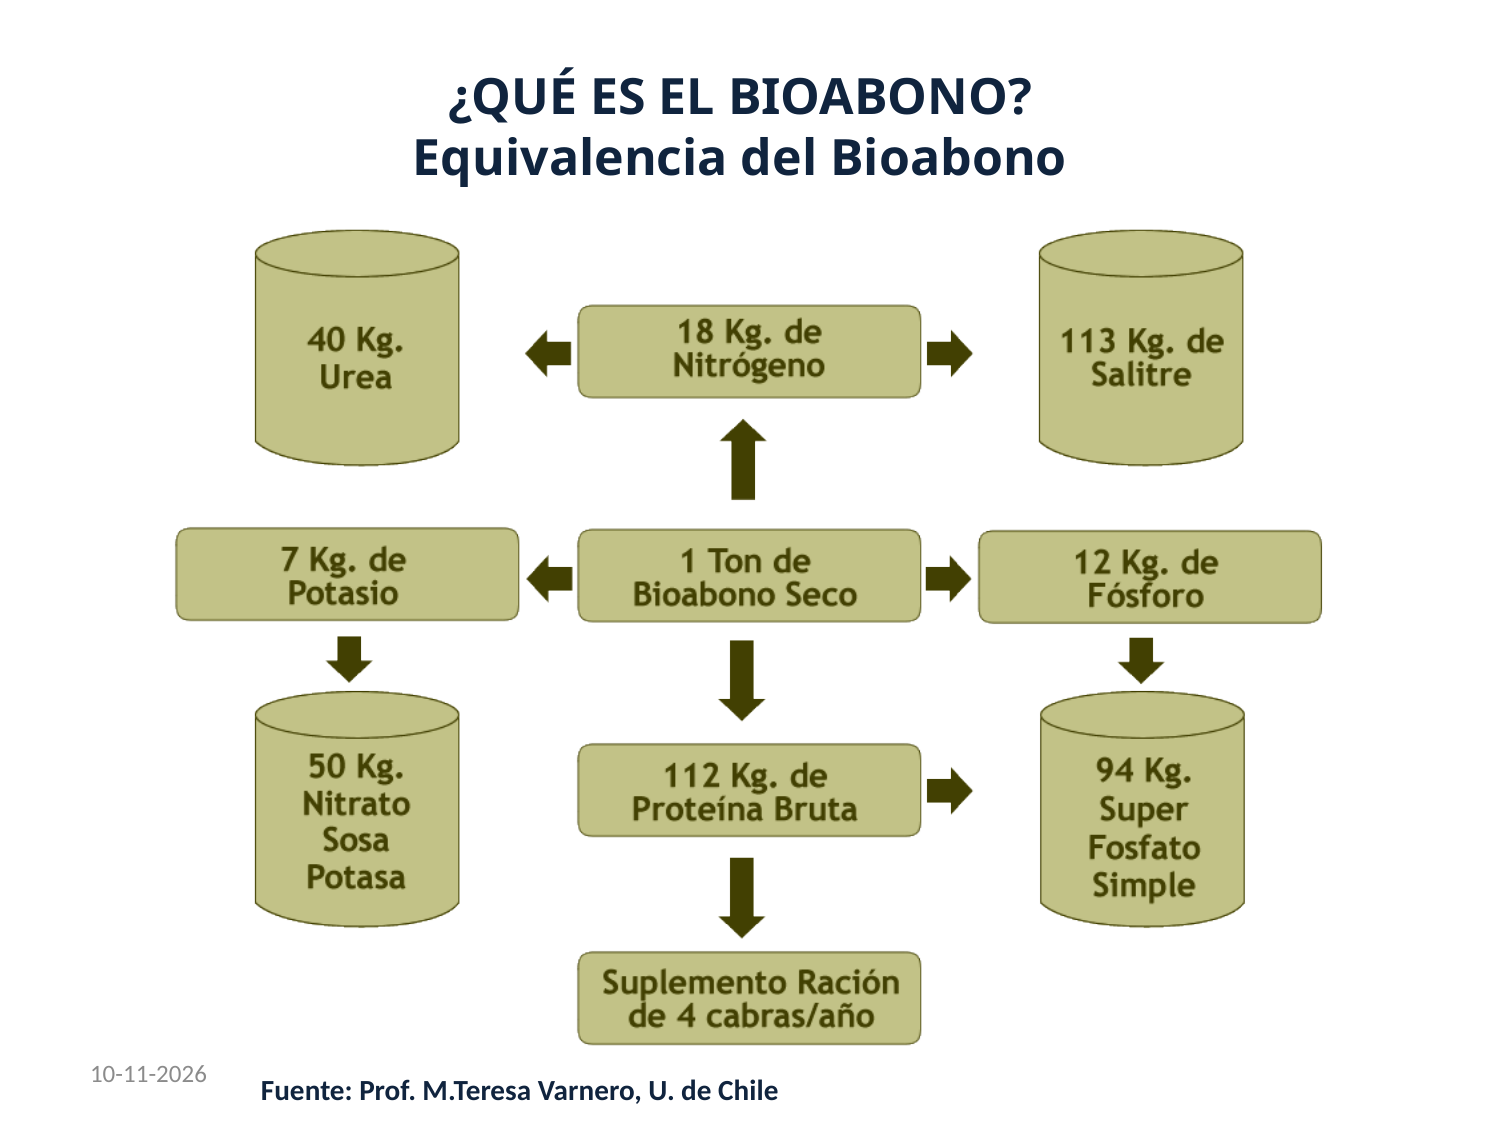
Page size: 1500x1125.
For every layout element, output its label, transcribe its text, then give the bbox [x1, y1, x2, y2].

picture [171, 203, 1330, 1067]
text_box Fuente: Prof. M.Teresa Varnero, U. de Chile [246, 1075, 1231, 1114]
text_box ¿QUÉ ES EL BIOABONO? Equivalencia del Bioabono [147, 78, 1333, 190]
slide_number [75, 1042, 425, 1103]
